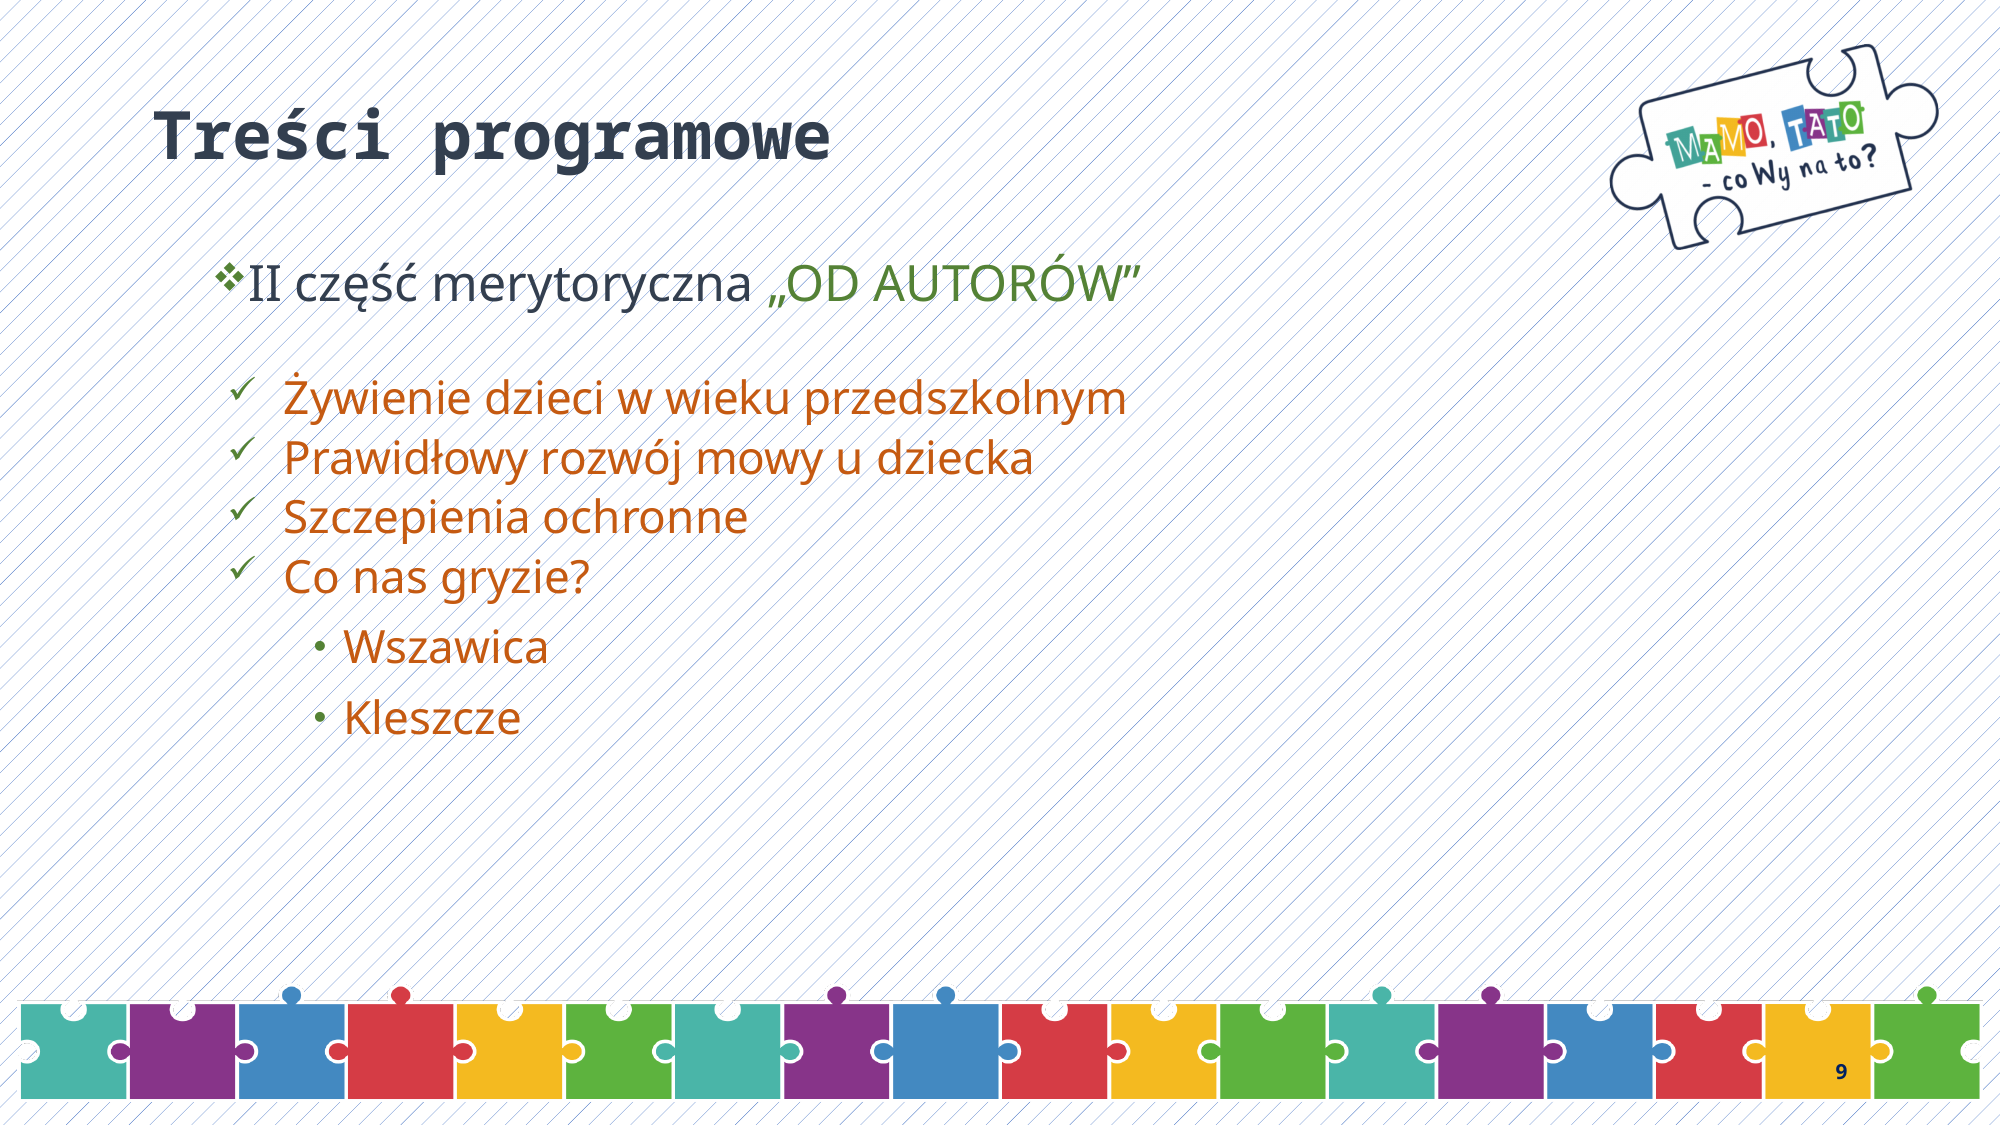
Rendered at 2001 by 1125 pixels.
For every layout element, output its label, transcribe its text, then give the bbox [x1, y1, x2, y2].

title Treści programowe [137, 54, 1863, 222]
text_box II część merytoryczna „OD AUTORÓW” Żywienie dzieci w wieku przedszkolnym Prawidłowy rozwój mowy u dziecka Szczepienia ochronne Co nas gryzie? Wszawica Kleszcze [137, 250, 1863, 875]
picture [1616, 222, 1851, 250]
slide_number 9 [1412, 1042, 1863, 1103]
picture [1809, 35, 1953, 221]
picture [17, 983, 1983, 1102]
